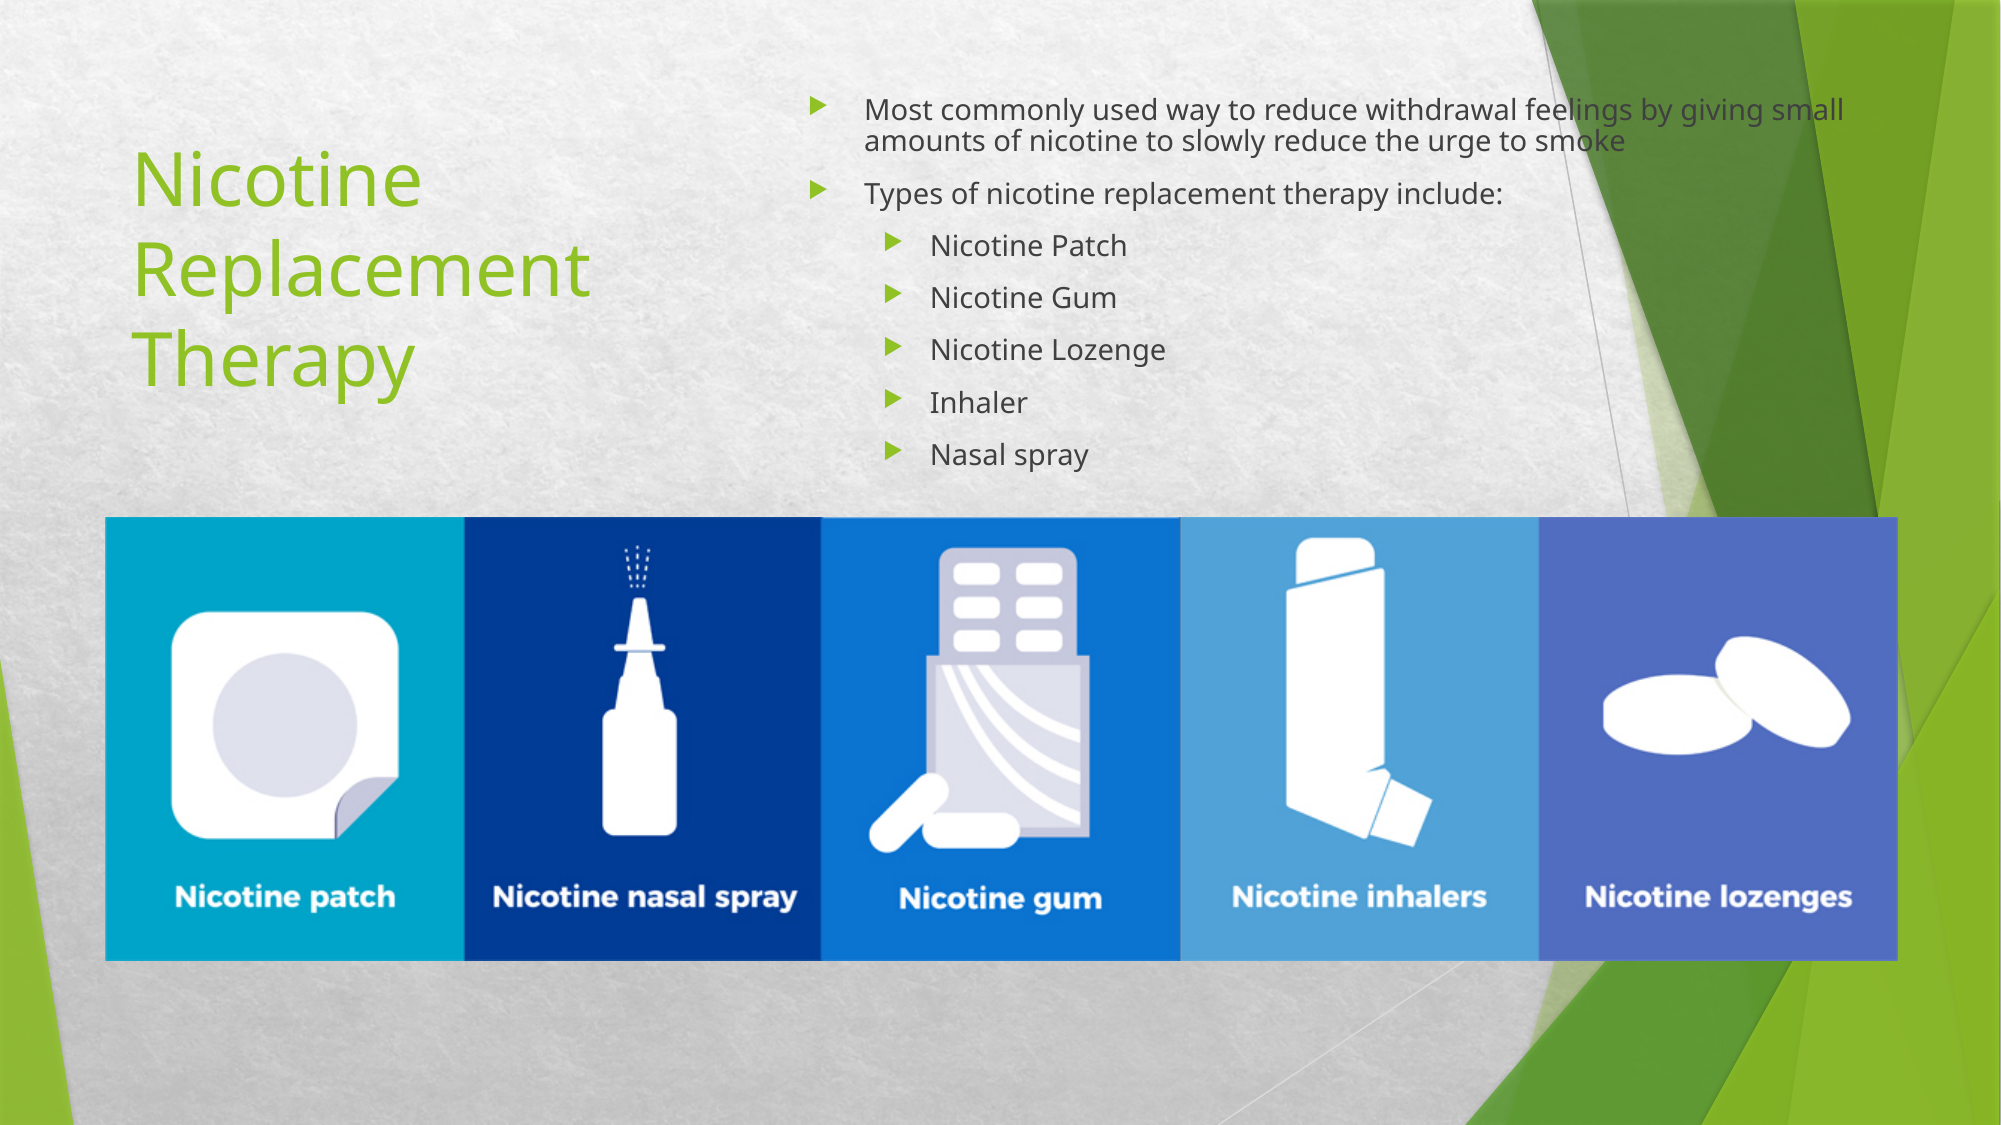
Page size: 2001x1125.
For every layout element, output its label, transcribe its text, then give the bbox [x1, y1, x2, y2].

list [104, 516, 1899, 962]
title Nicotine Replacement Therapy [116, 105, 764, 427]
list Most commonly used way to reduce withdrawal feelings by giving small amounts of nicotine to slowly reduce the urge to smoke Types of nicotine replacement therapy include: Nicotine Patch Nicotine Gum Nicotine Lozenge Inhaler Nasal spray [792, 93, 1898, 474]
